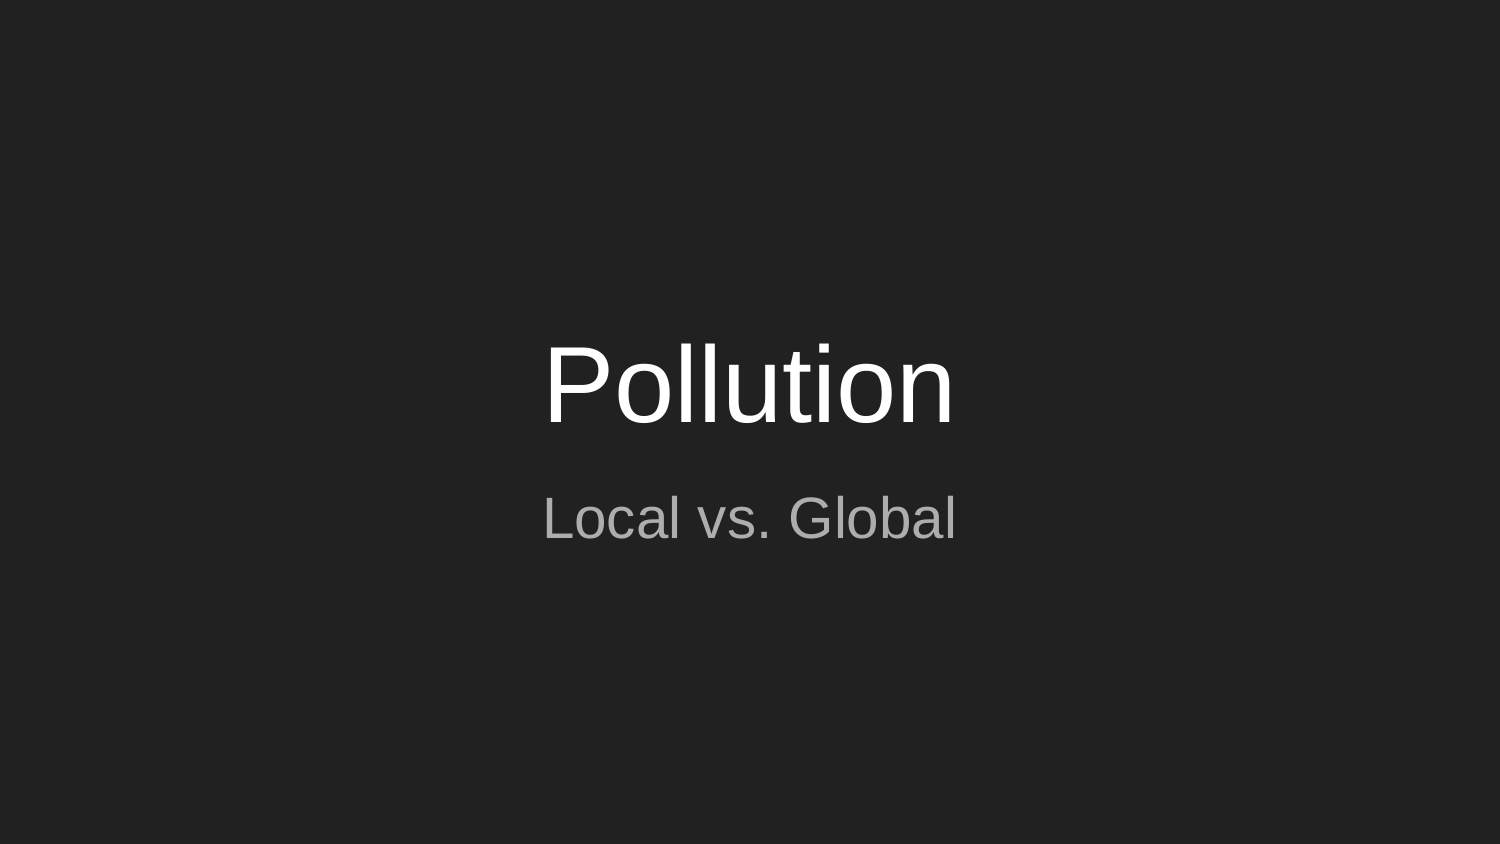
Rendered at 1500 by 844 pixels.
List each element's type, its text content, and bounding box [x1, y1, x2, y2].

subtitle Local vs. Global [51, 464, 1449, 595]
title Pollution [51, 122, 1449, 459]
